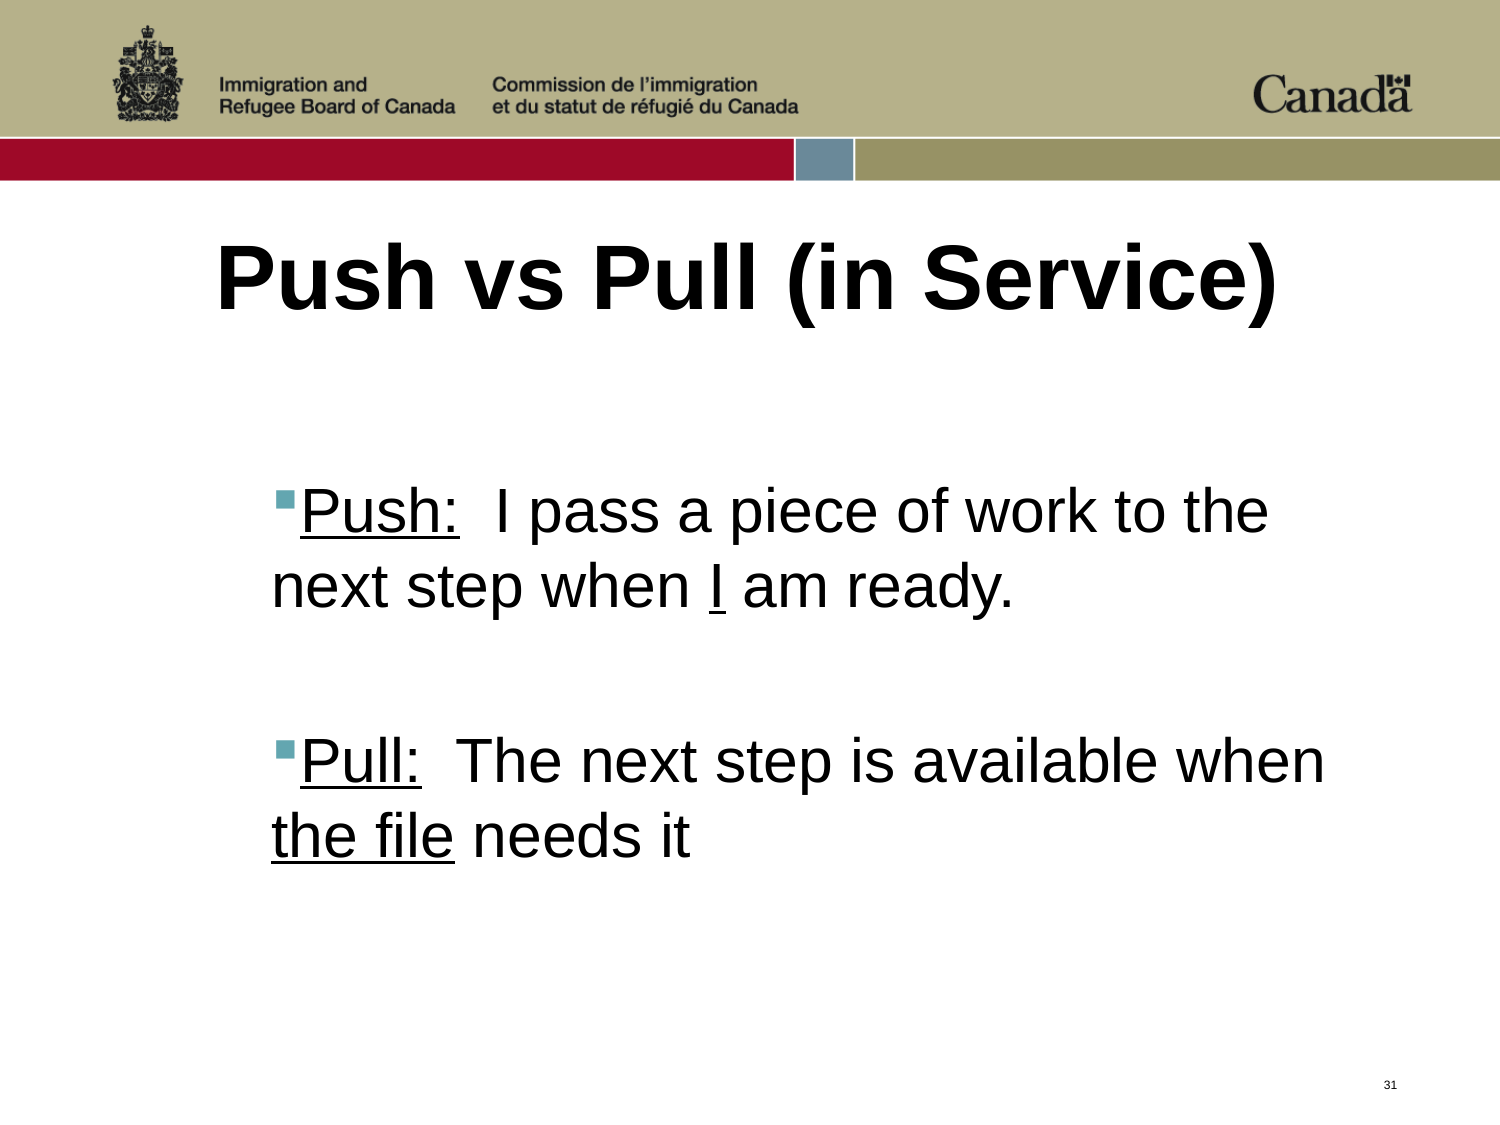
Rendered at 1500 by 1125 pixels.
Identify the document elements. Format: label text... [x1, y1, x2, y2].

list Push: I pass a piece of work to the next step when I am ready. Pull: The next step is available when the file needs it [200, 462, 1413, 1000]
picture [0, 0, 1500, 1125]
title Push vs Pull (in Service) [200, 237, 1413, 425]
slide_number 31 [1100, 1025, 1413, 1100]
